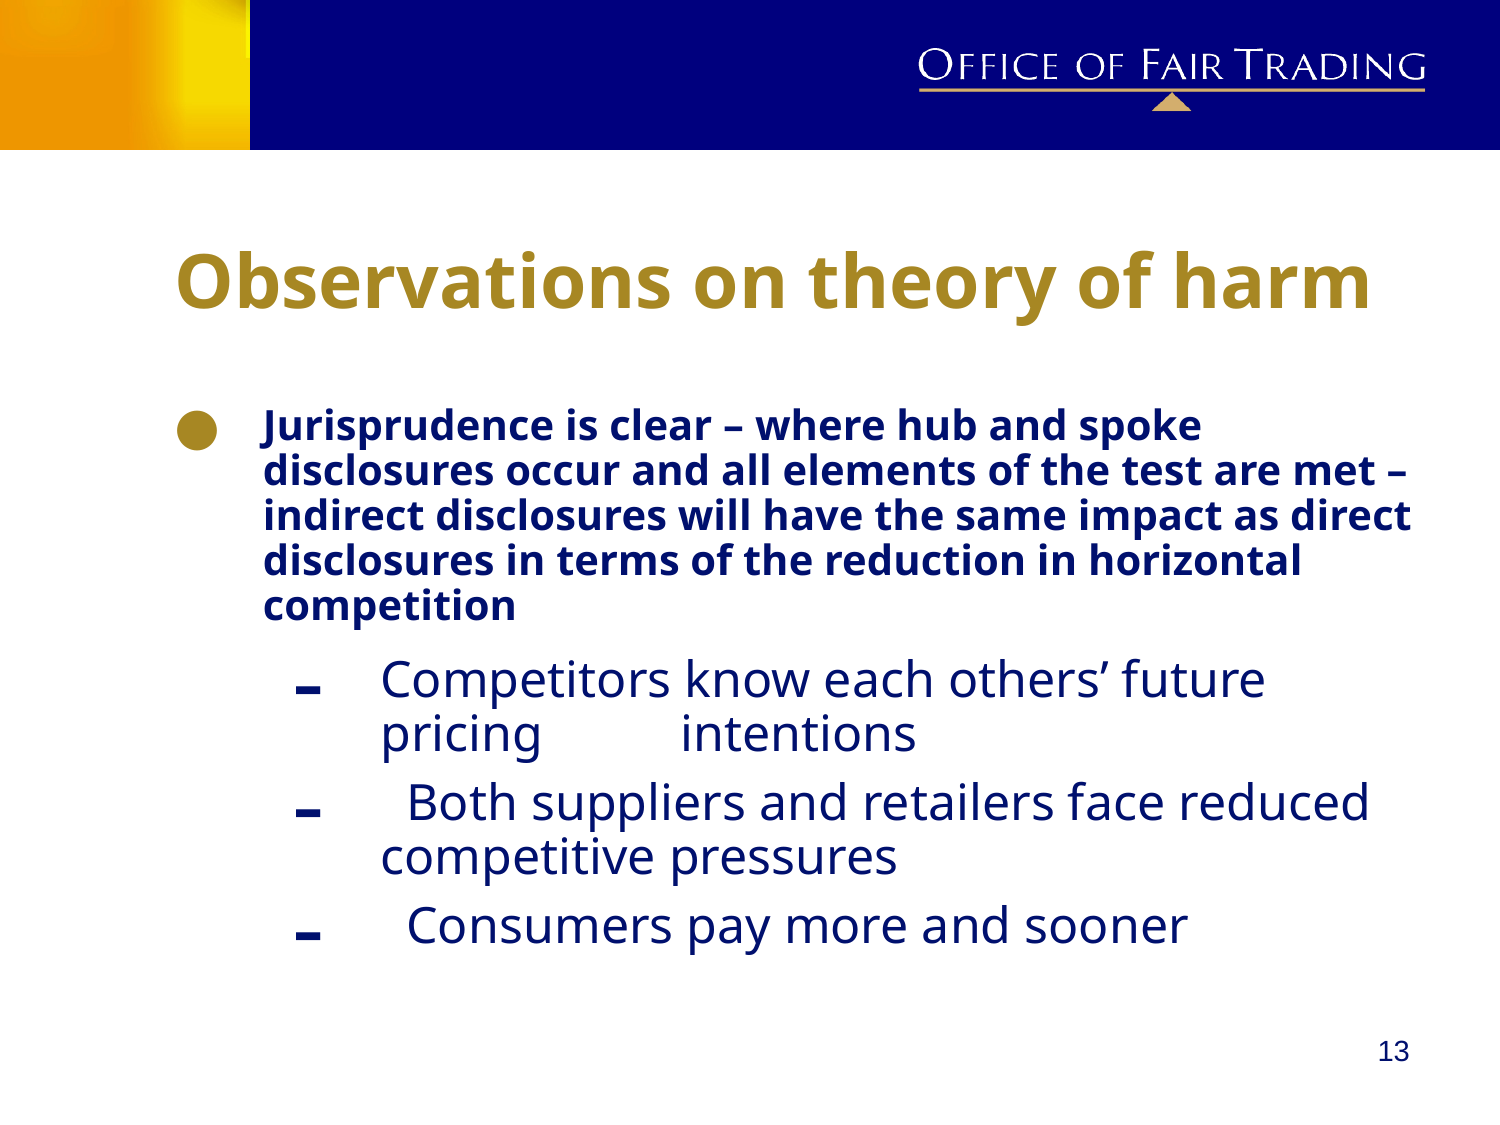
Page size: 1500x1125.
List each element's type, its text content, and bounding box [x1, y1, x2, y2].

slide_number 13 [1074, 1024, 1426, 1103]
list Jurisprudence is clear – where hub and spoke disclosures occur and all elements of the test are met – indirect disclosures will have the same impact as direct disclosures in terms of the reduction in horizontal competition Competitors know each others’ future pricing intentions Both suppliers and retailers face reduced competitive pressures Consumers pay more and sooner [159, 396, 1460, 1006]
title Observations on theory of harm [159, 184, 1460, 373]
picture [906, 41, 1432, 117]
picture [0, 0, 250, 150]
